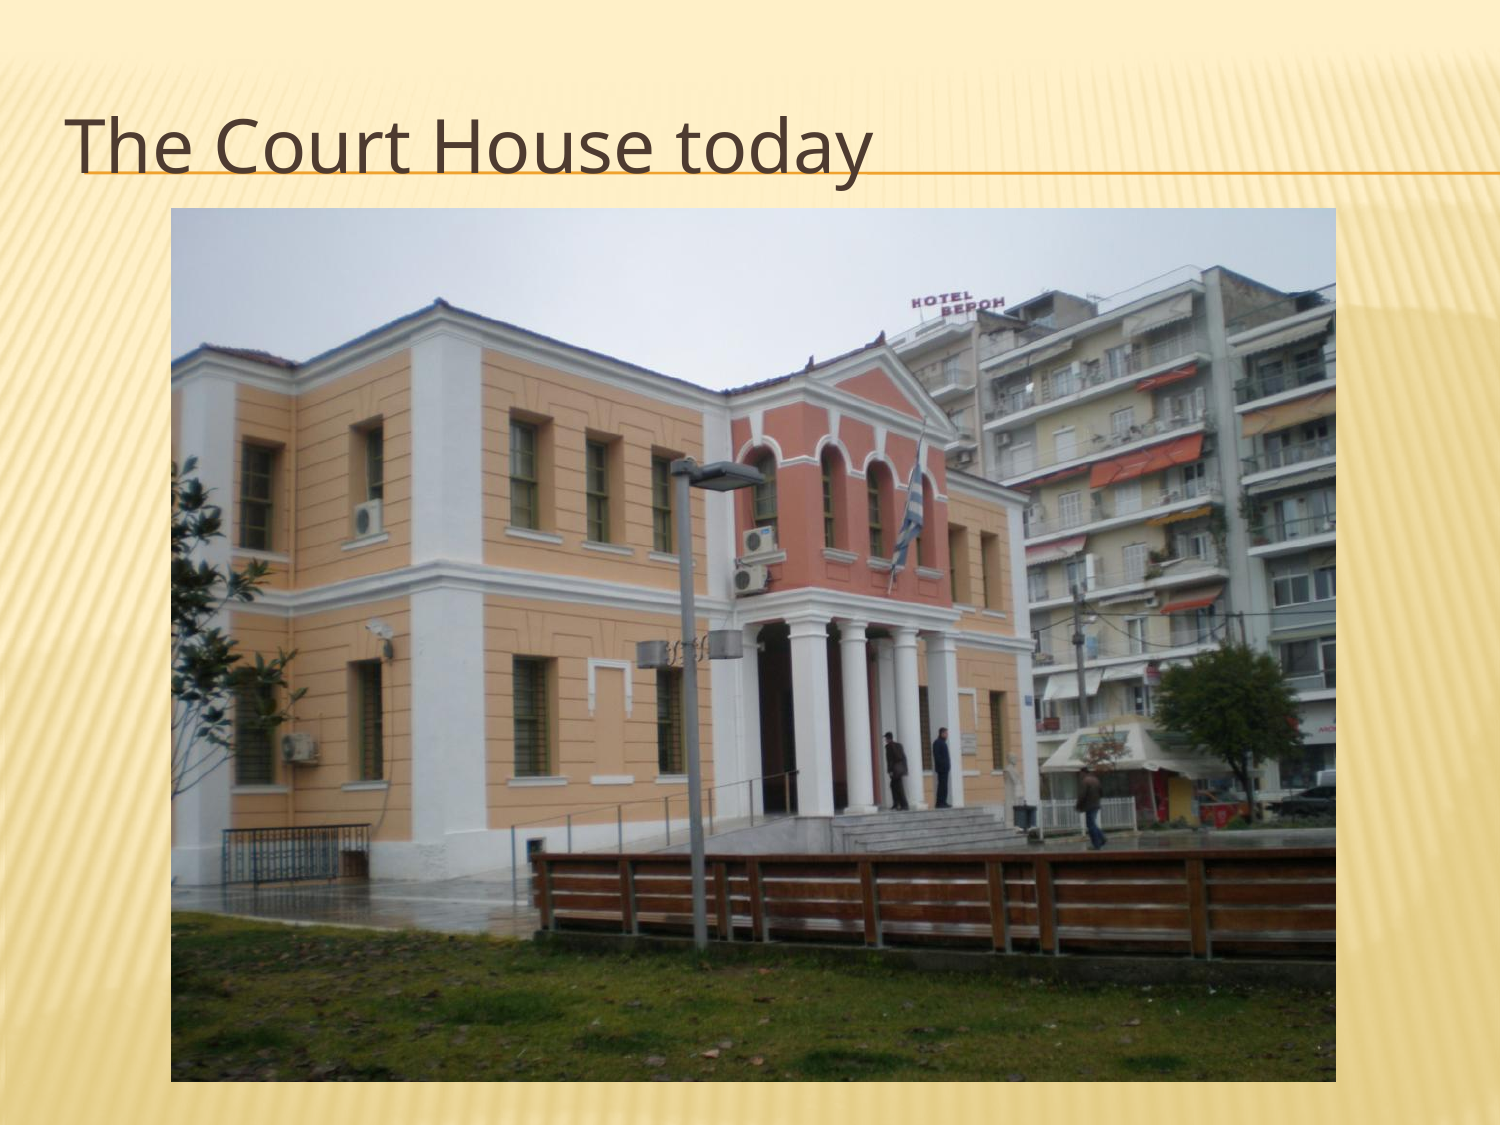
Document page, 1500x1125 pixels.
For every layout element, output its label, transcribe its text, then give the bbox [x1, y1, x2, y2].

picture [170, 207, 1337, 1082]
title The Court House today [49, 75, 1475, 213]
